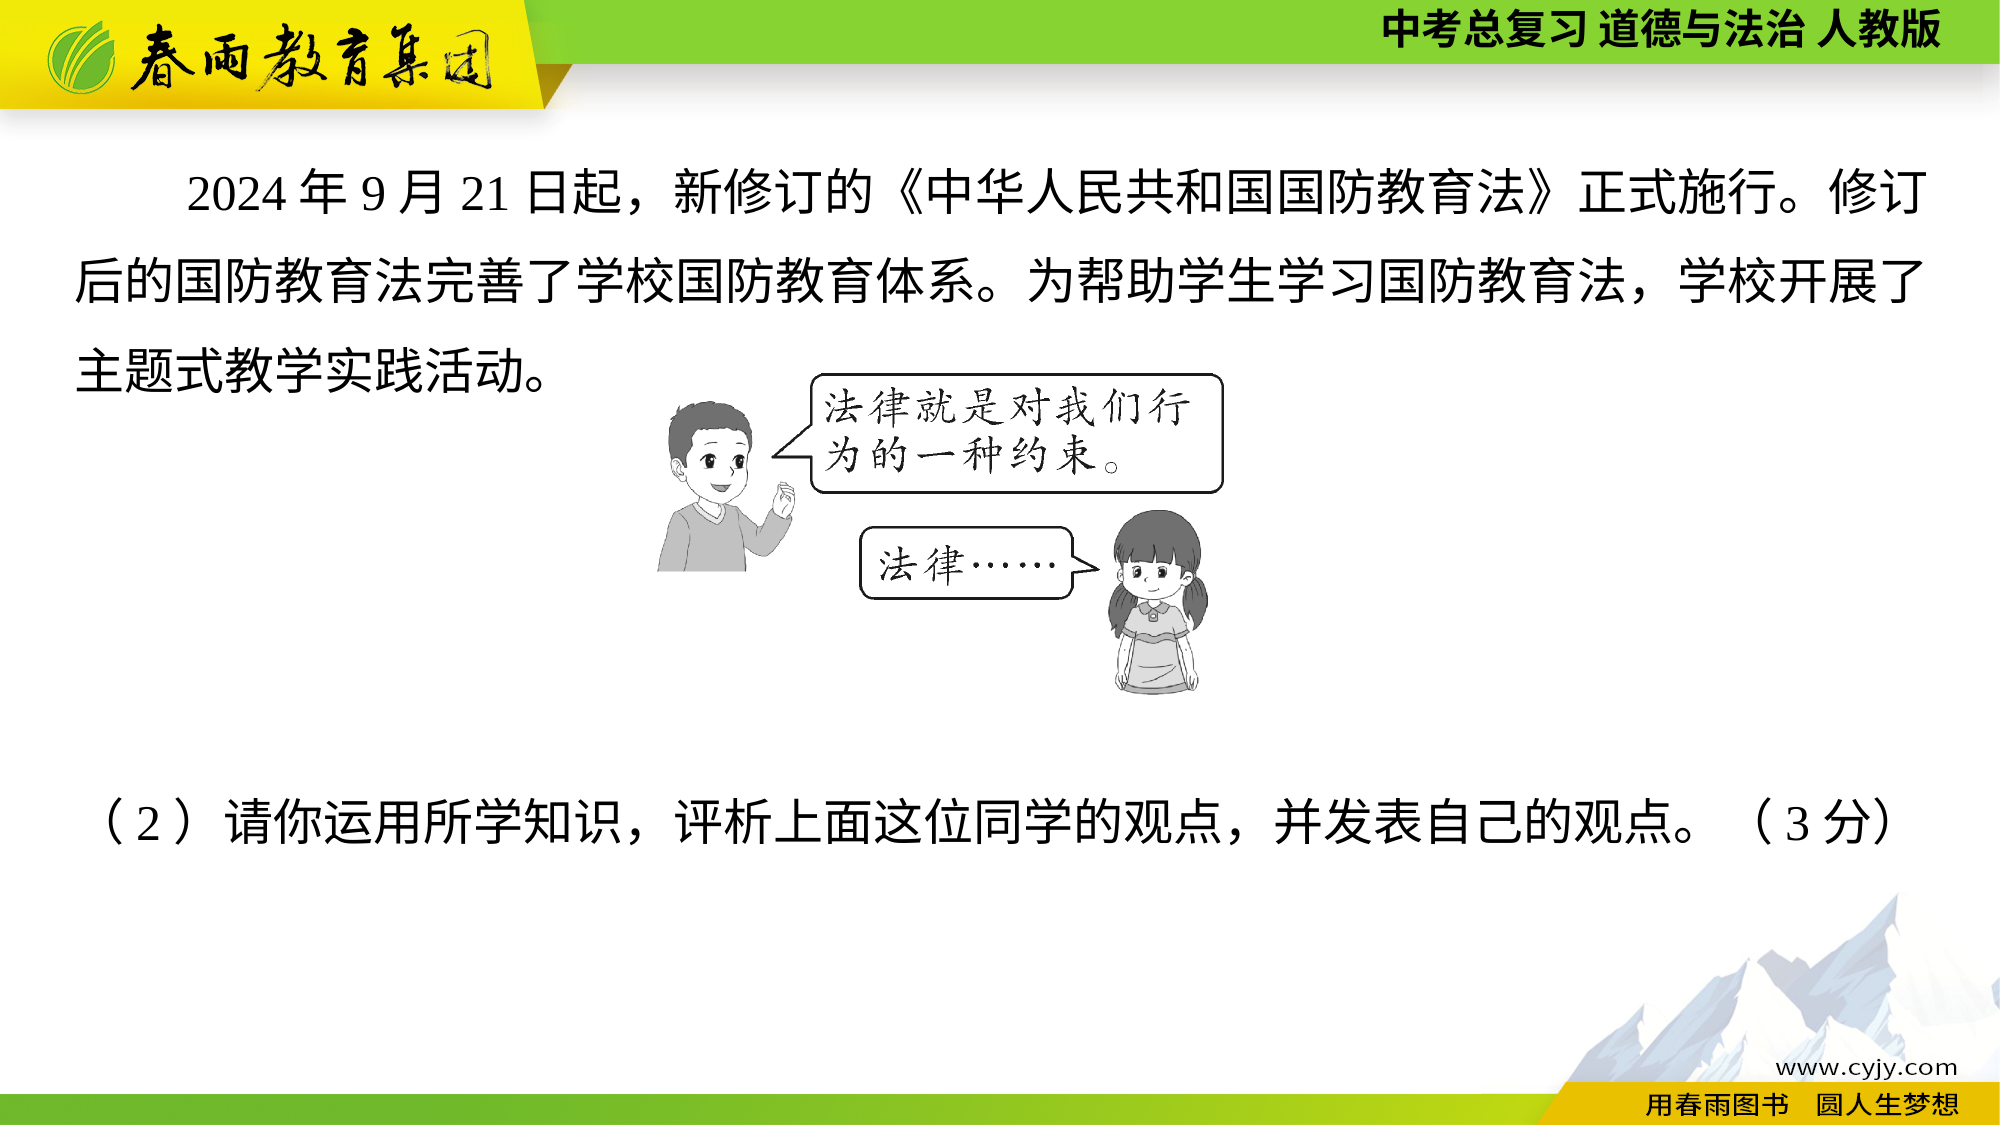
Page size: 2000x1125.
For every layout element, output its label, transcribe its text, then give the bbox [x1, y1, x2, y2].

picture [0, 0, 2000, 1125]
list 2024年9月21日起，新修订的《中华人民共和国国防教育法》正式施行。修订后的国防教育法完善了学校国防教育体系。为帮助学生学习国防教育法，学校开展了主题式教学实践活动。 （2）请你运用所学知识，评析上面这位同学的观点，并发表自己的观点。（3分） [59, 122, 1944, 865]
